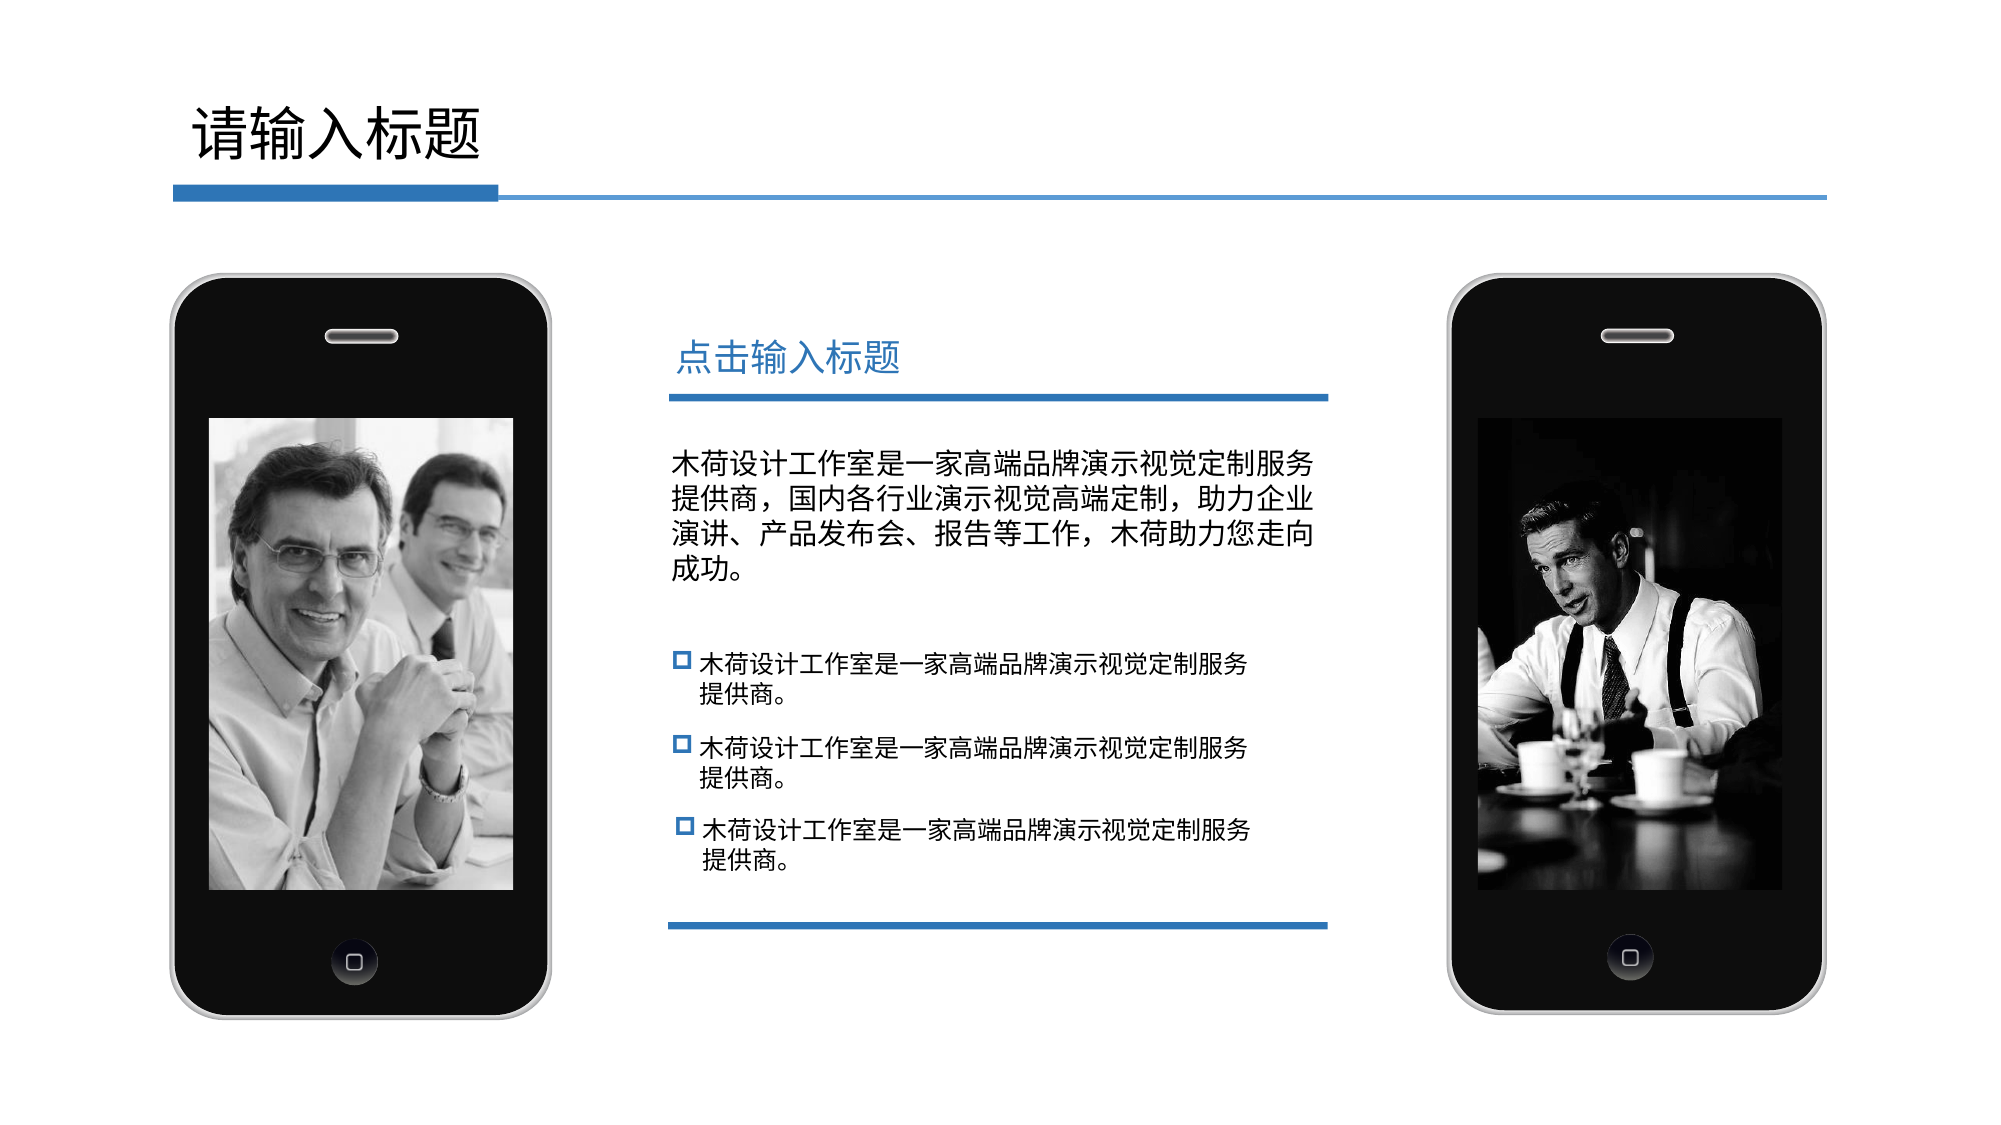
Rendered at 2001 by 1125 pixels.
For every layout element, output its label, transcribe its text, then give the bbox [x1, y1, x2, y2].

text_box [169, 272, 1827, 1021]
text_box 请输入标题 [175, 90, 497, 175]
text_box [173, 184, 1827, 202]
